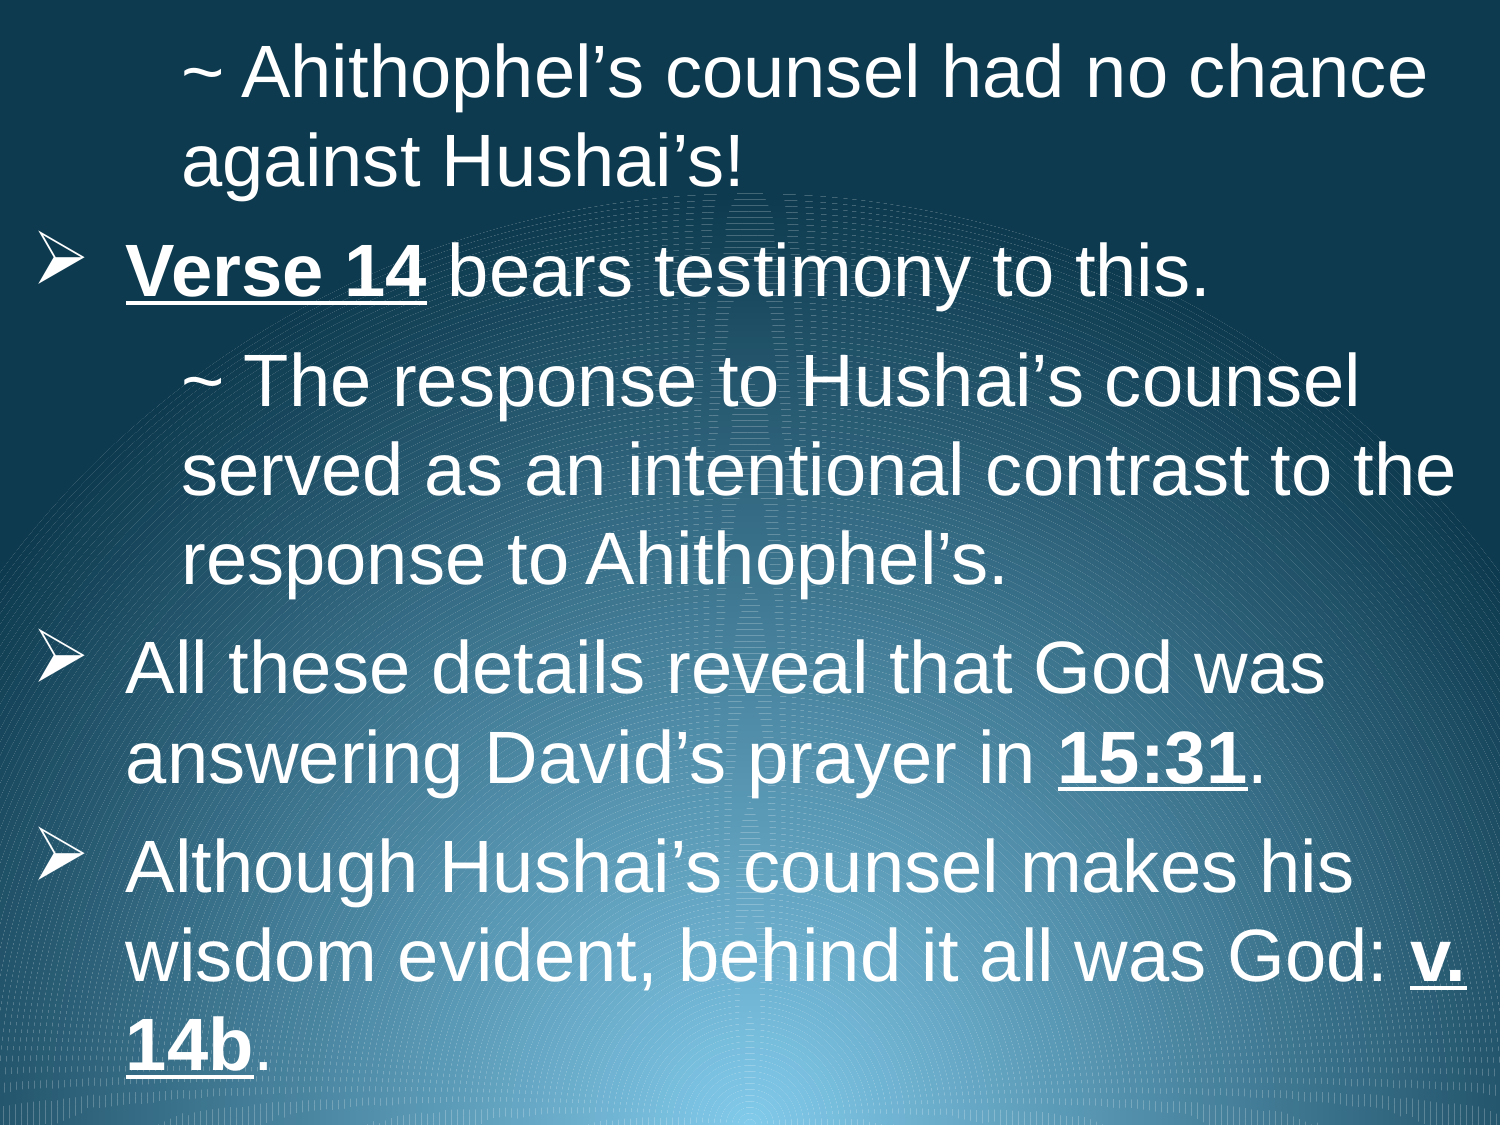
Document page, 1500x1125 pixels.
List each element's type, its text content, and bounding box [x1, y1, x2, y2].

subtitle ~ Ahithophel’s counsel had no chance against Hushai’s! Verse 14 bears testimony to this. ~ The response to Hushai’s counsel served as an intentional contrast to the response to Ahithophel’s. All these details reveal that God was answering David’s prayer in 15:31. Although Hushai’s counsel makes his wisdom evident, behind it all was God: v. 14b. [18, 16, 1482, 1109]
